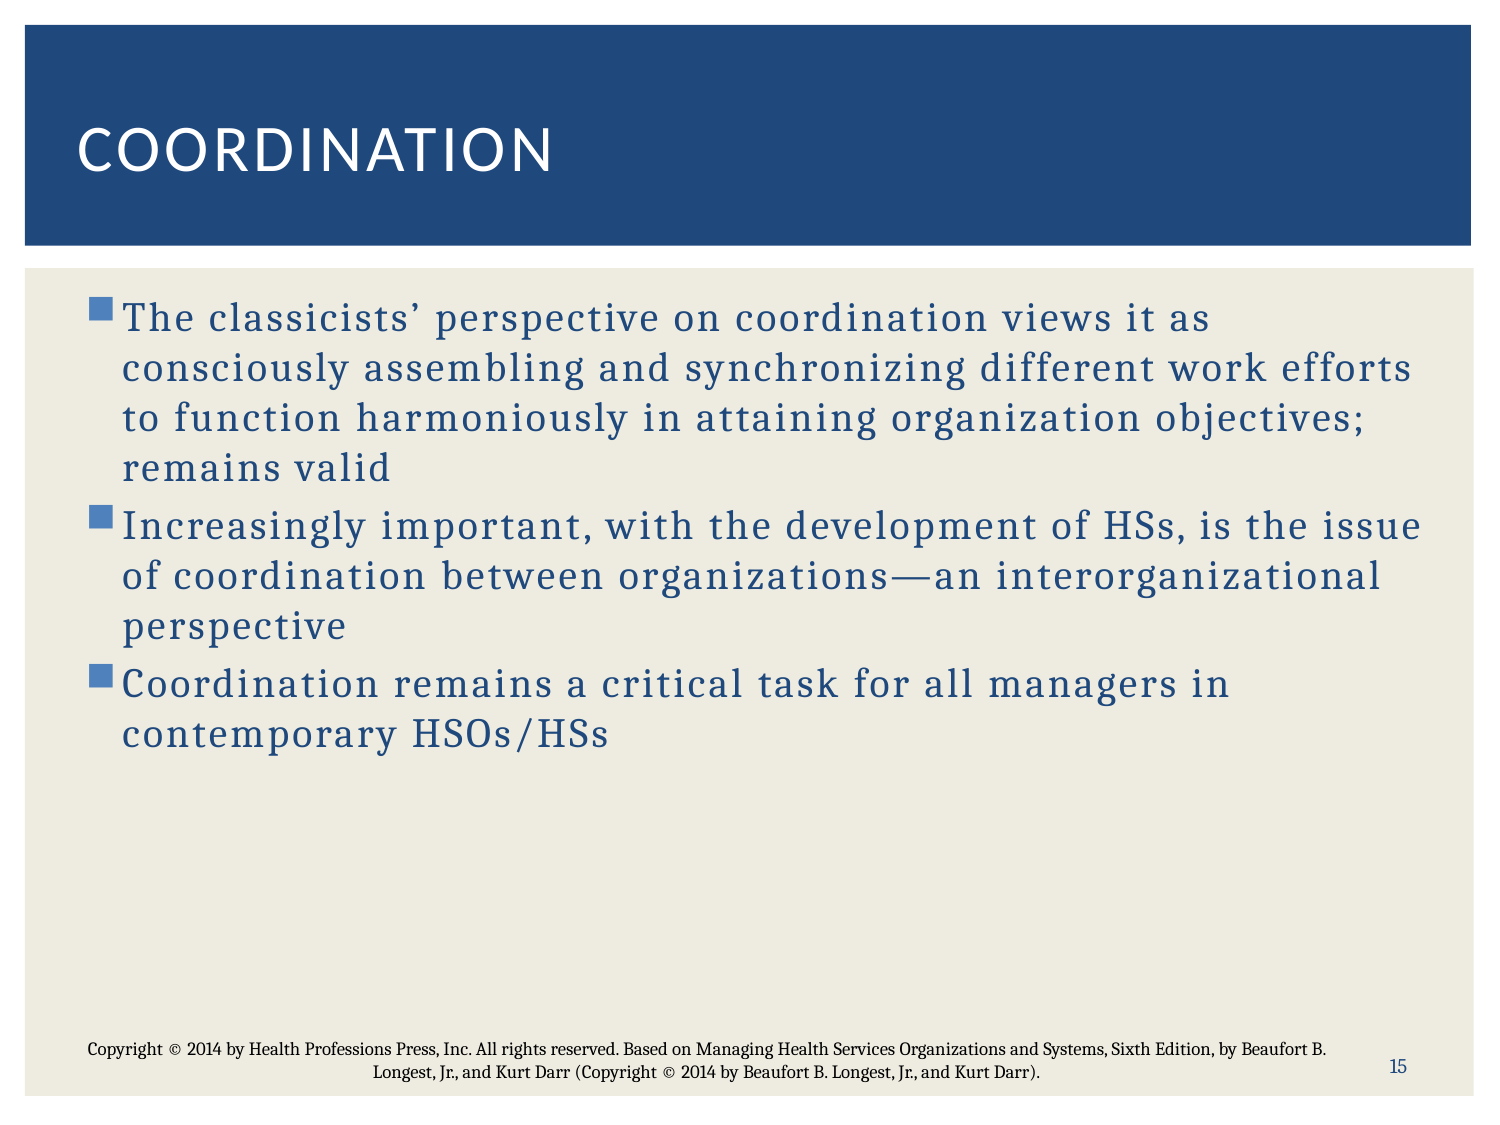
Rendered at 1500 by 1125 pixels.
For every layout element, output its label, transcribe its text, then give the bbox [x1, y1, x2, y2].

slide_number 15 [1349, 1041, 1448, 1089]
list The classicists’ perspective on coordination views it as consciously assembling and synchronizing different work efforts to function harmoniously in attaining organization objectives; remains valid Increasingly important, with the development of HSs, is the issue of coordination between organizations—an interorganizational perspective Coordination remains a critical task for all managers in contemporary HSOs/HSs [62, 281, 1442, 1005]
title Coordination [62, 58, 1438, 232]
